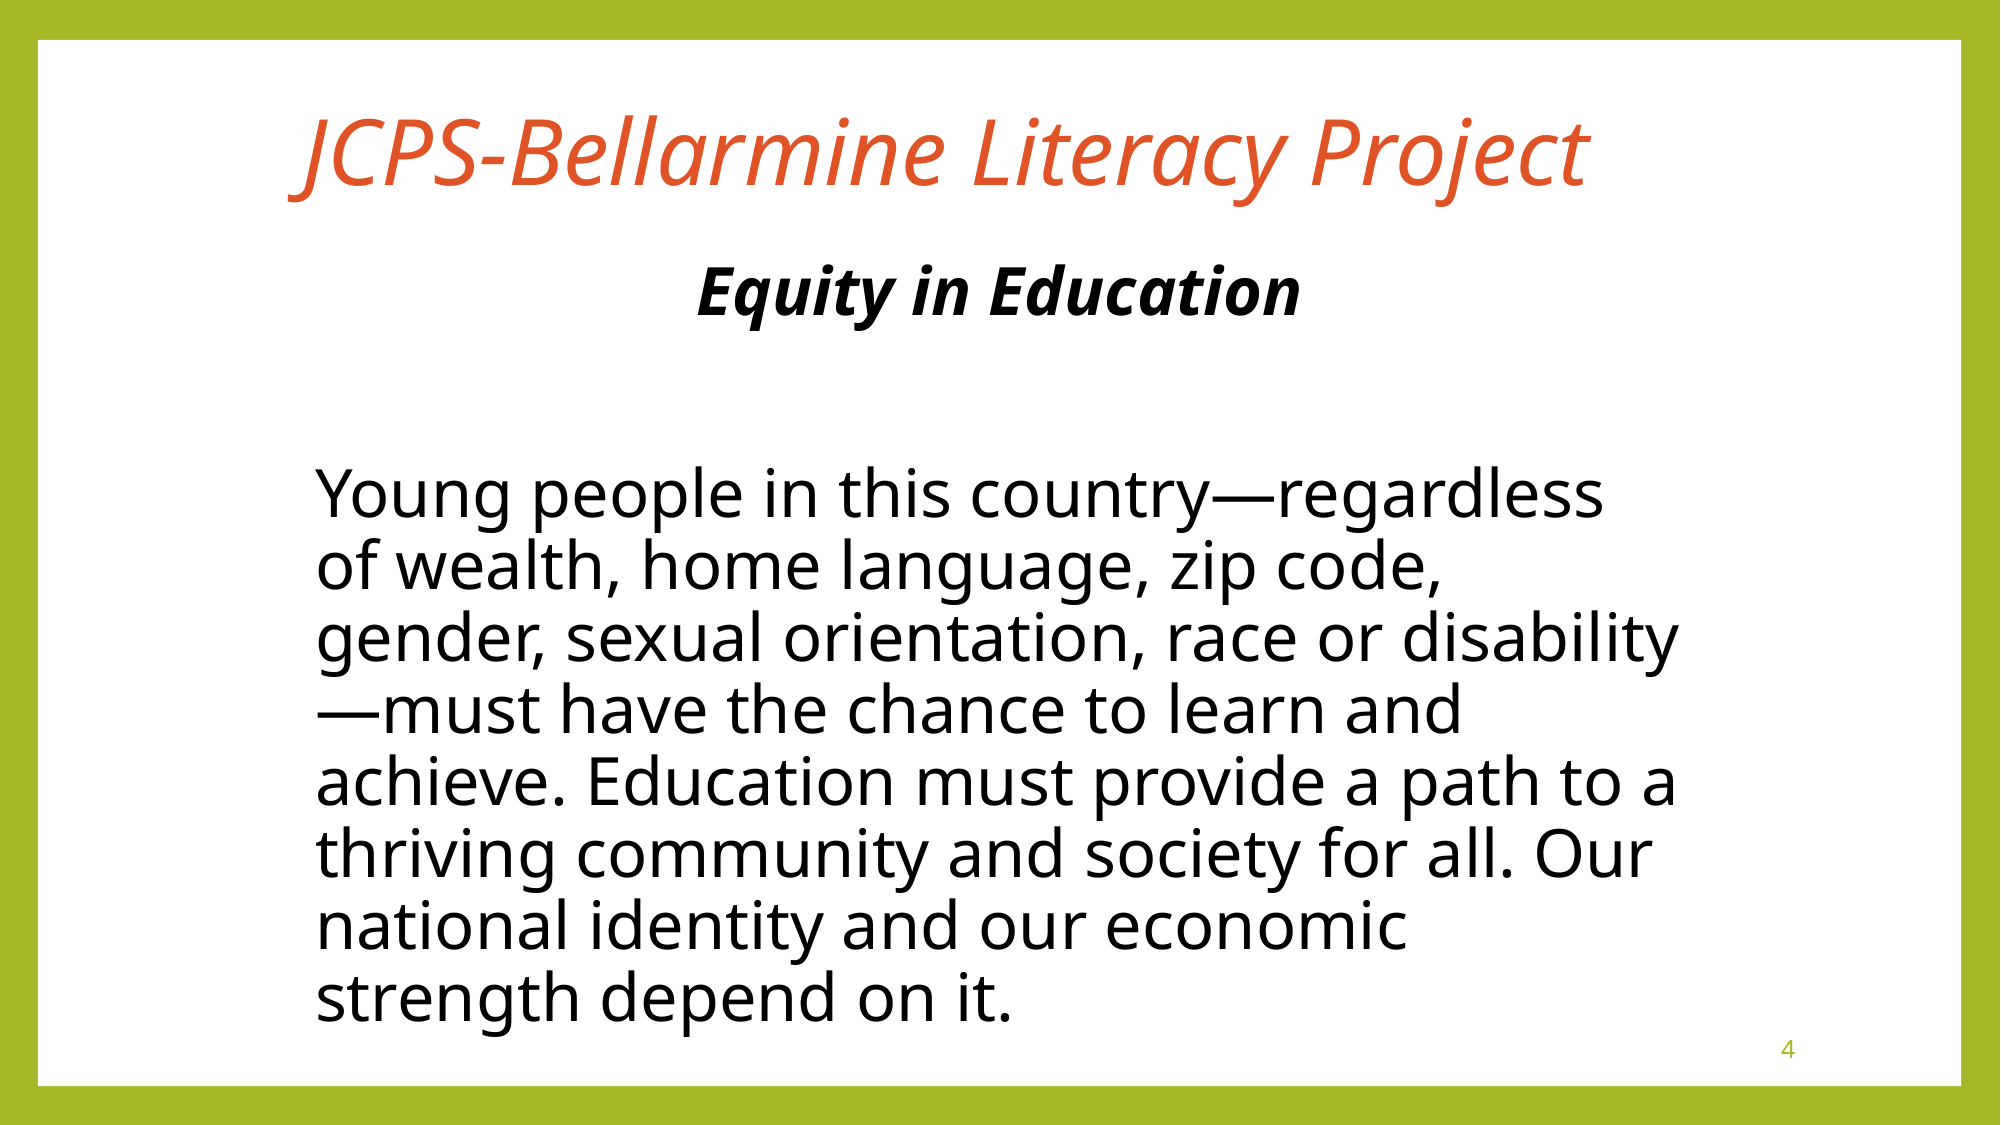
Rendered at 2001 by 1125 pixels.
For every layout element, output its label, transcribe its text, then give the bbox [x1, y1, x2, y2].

list Equity in Education Young people in this country—regardless of wealth, home language, zip code, gender, sexual orientation, race or disability—must have the chance to learn and achieve. Education must provide a path to a thriving community and society for all. Our national identity and our economic strength depend on it. [300, 249, 1700, 1050]
title JCPS-Bellarmine Literacy Project [287, 62, 1713, 250]
slide_number 4 [1530, 1020, 1811, 1081]
